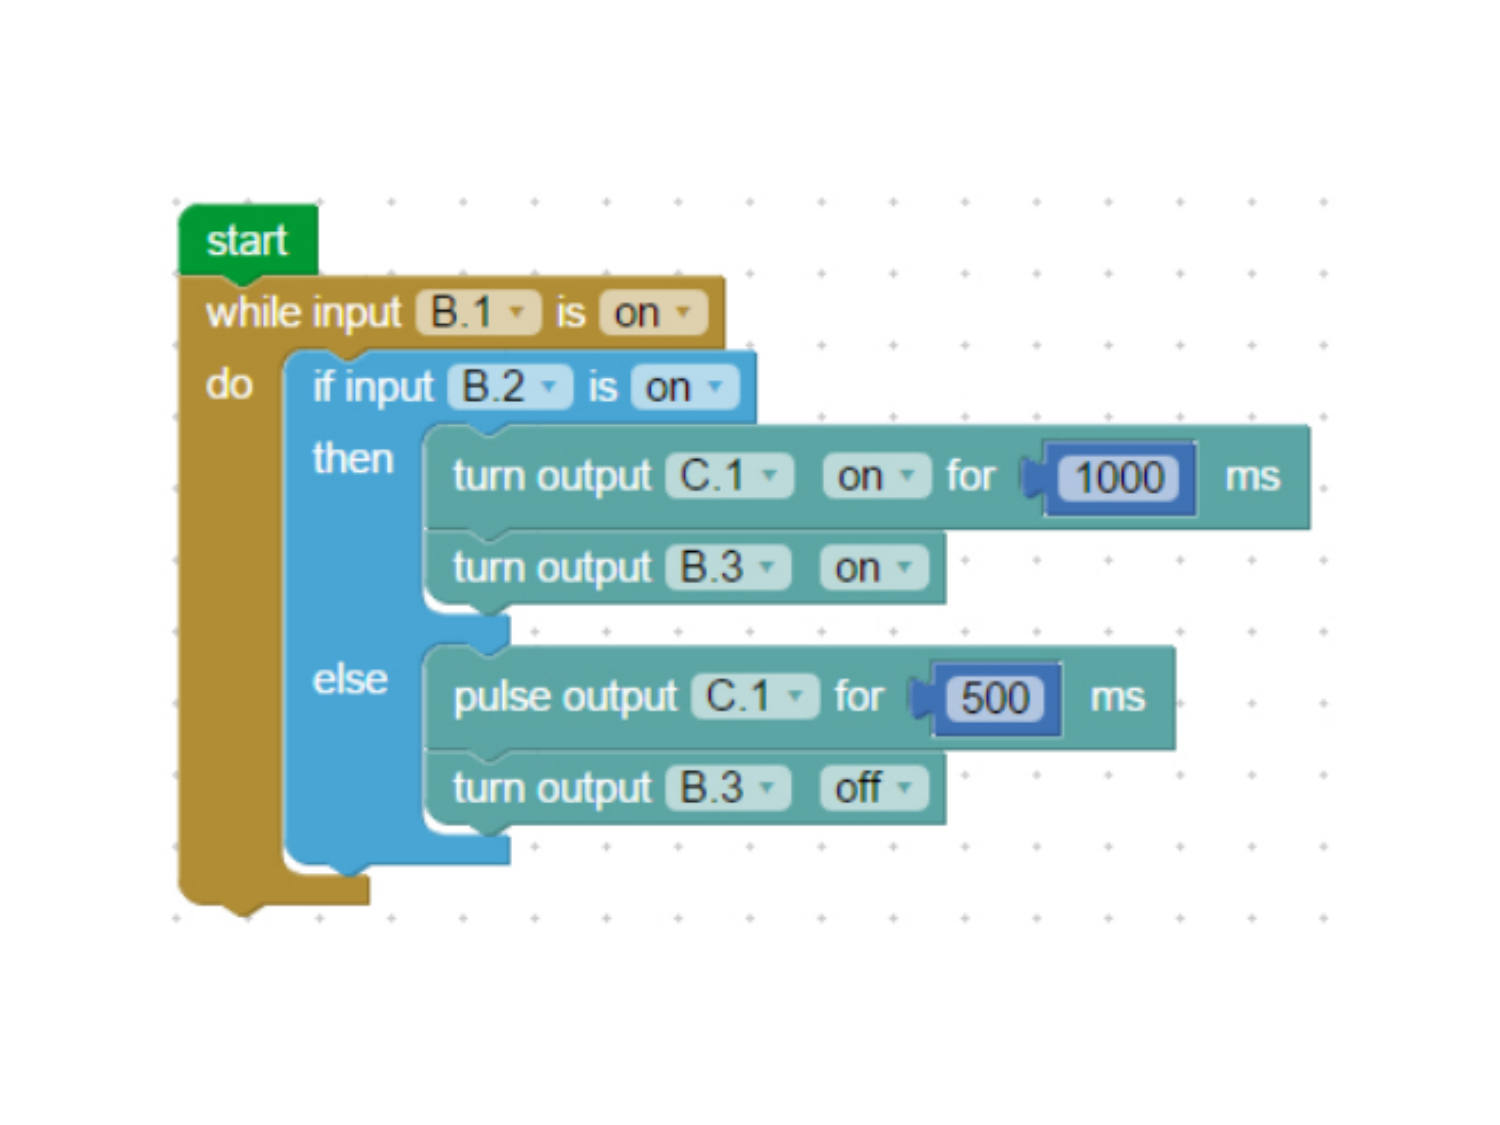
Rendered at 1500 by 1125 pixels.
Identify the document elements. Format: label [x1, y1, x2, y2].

picture [161, 175, 1338, 951]
